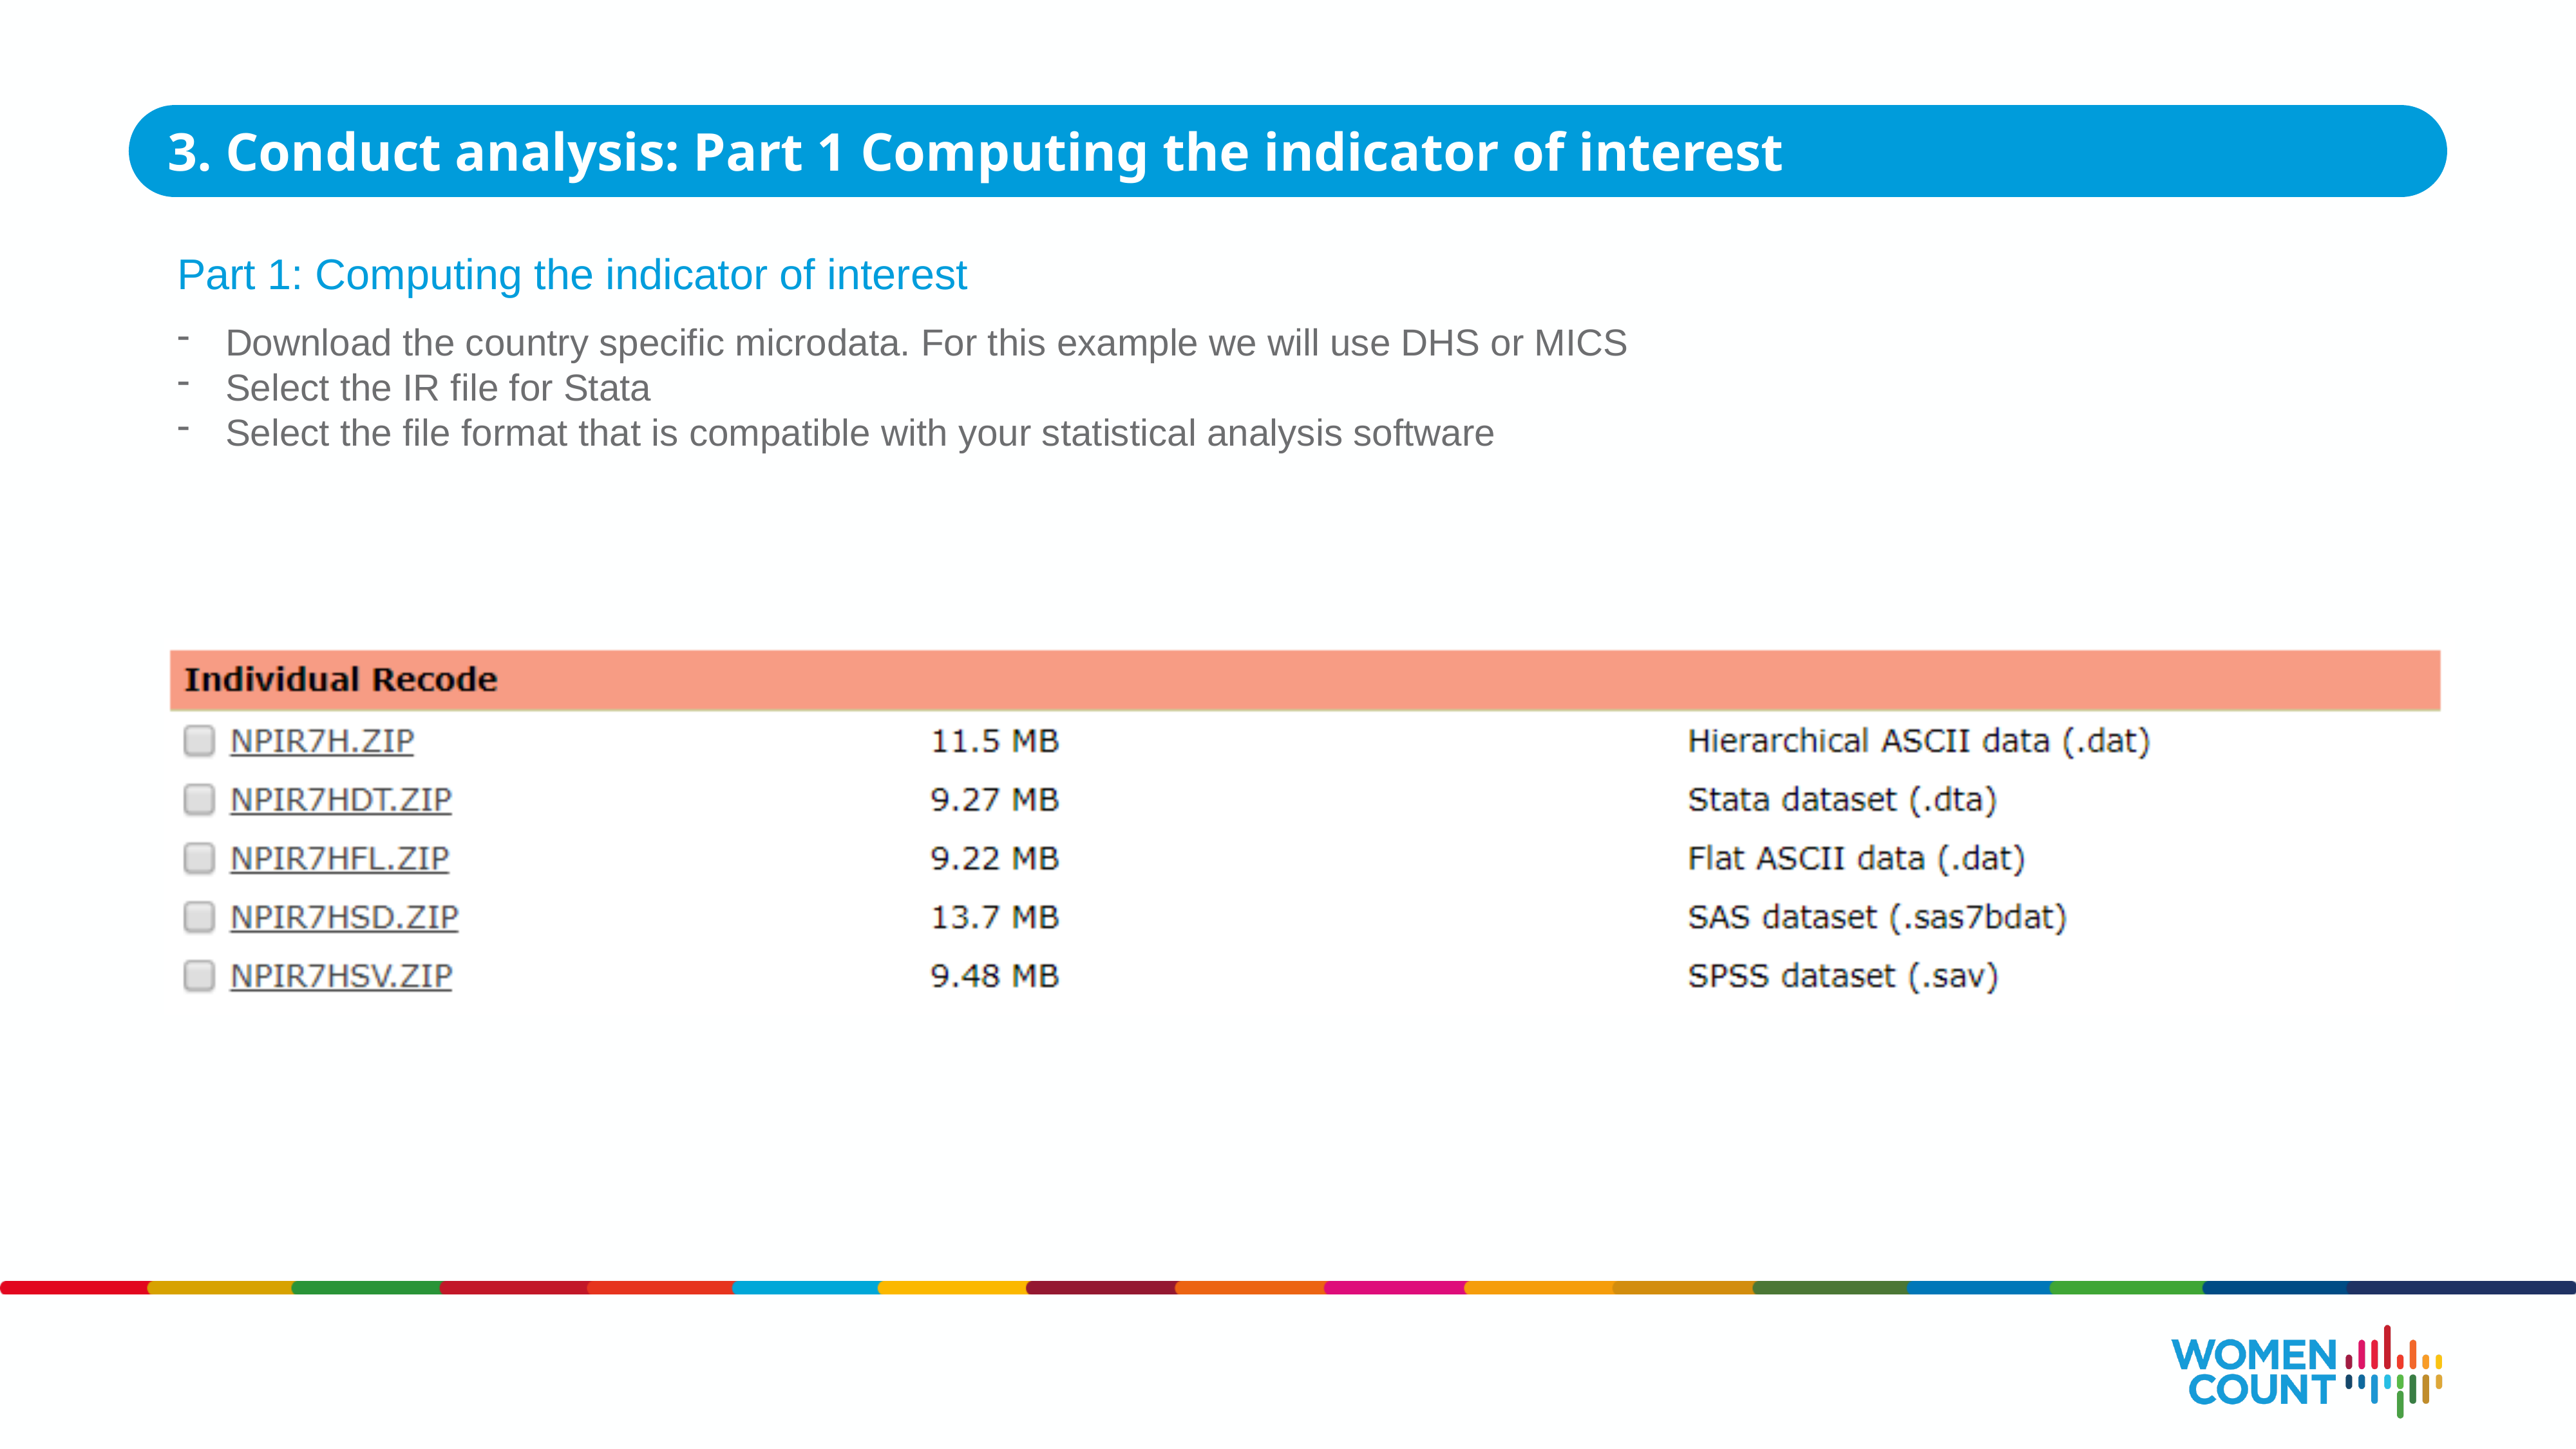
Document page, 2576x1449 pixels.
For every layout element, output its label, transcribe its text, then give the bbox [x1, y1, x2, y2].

picture [164, 638, 2455, 1015]
list 3. Conduct analysis: Part 1 Computing the indicator of interest [167, 119, 2411, 182]
text_box Download the country specific microdata. For this example we will use DHS or MICS Select the IR file for Stata Select the file format that is compatible with your statistical analysis software [167, 313, 2085, 548]
text_box Part 1: Computing the indicator of interest [167, 242, 2101, 303]
